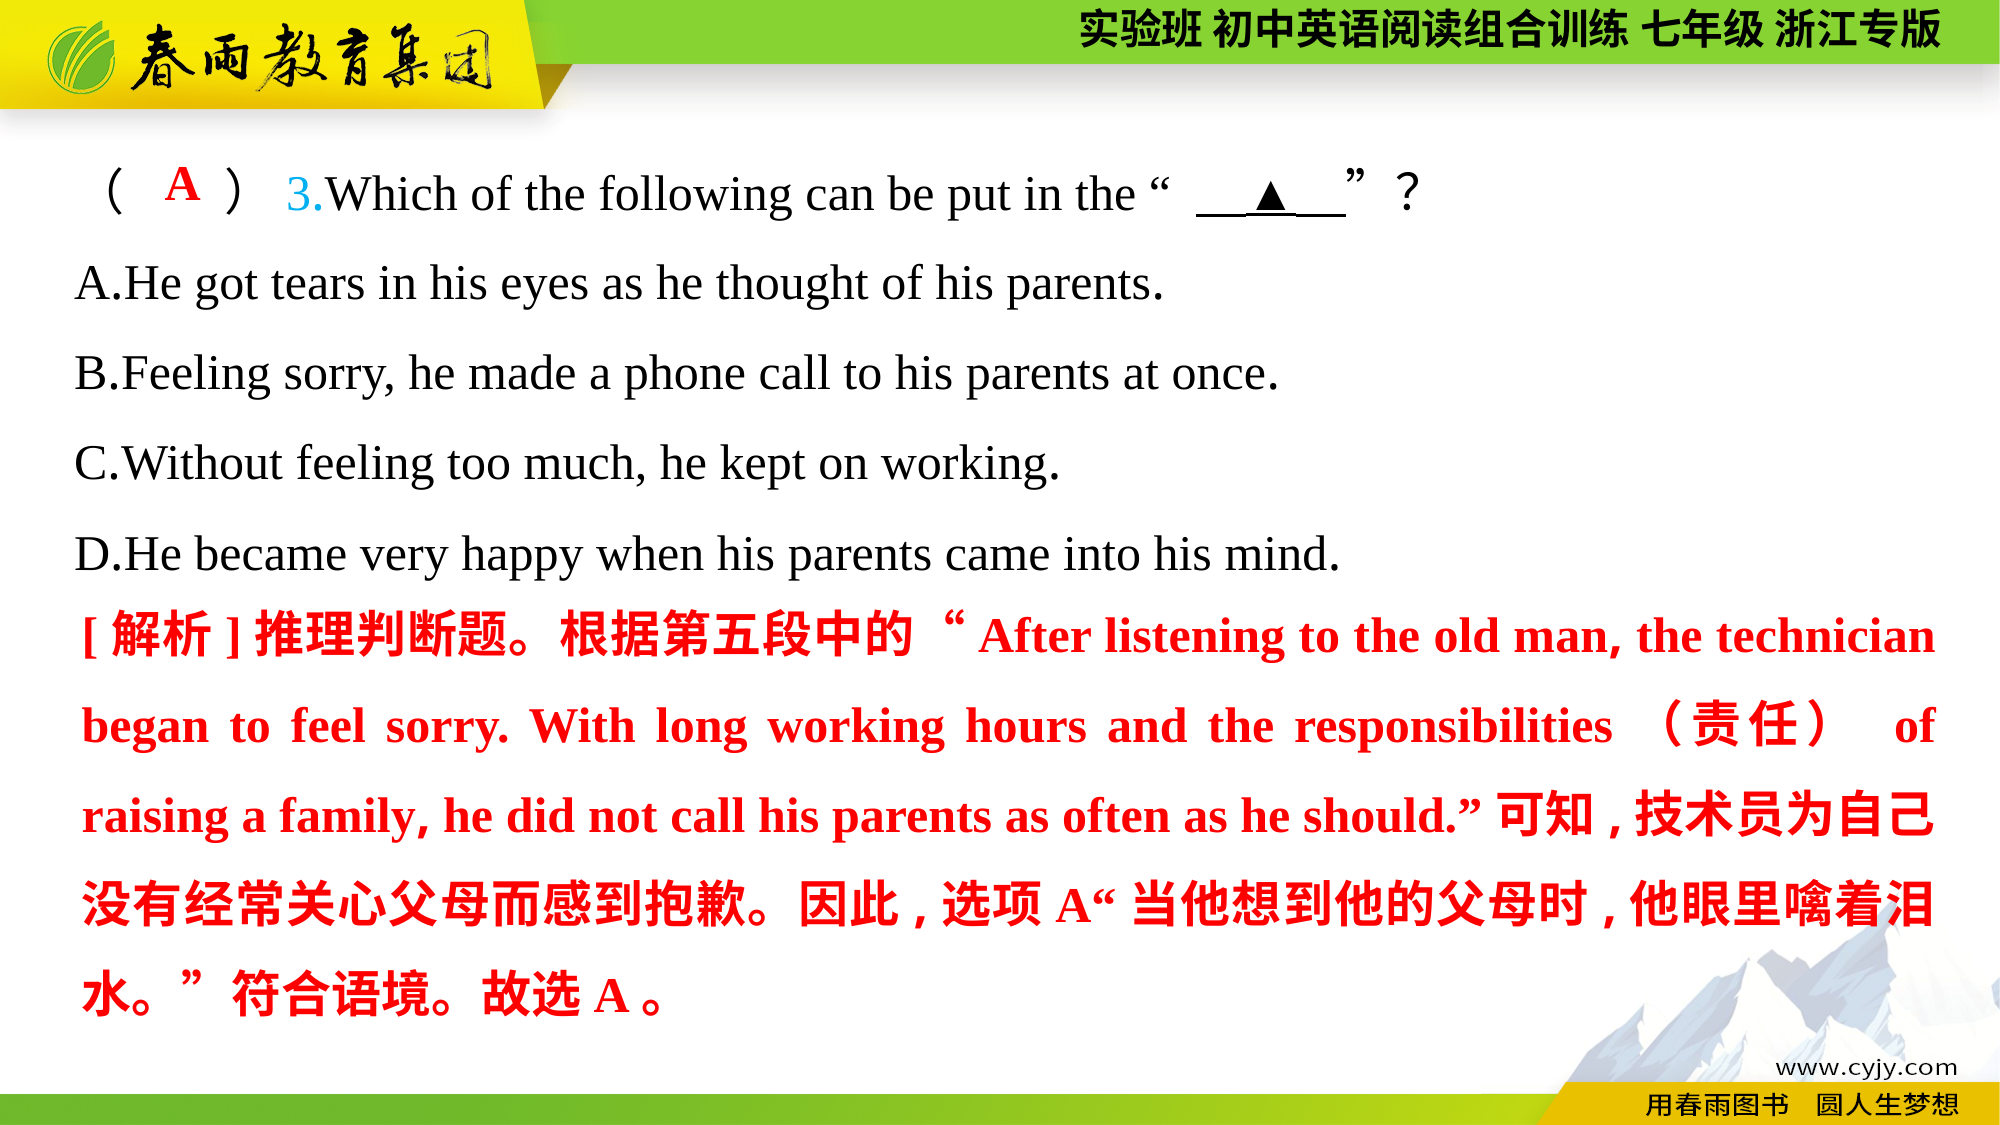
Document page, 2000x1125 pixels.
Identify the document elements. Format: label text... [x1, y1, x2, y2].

picture [0, 0, 2000, 1125]
text_box A [149, 143, 216, 219]
list （ ）3.Which of the following can be put in the “ ▲ ”？ A.He got tears in his eyes as he thought of his parents. B.Feeling sorry, he made a phone call to his parents at once. C.Without feeling too much, he kept on working. D.He became very happy when his parents came into his mind. [59, 122, 1944, 581]
text_box [解析]推理判断题。根据第五段中的“After listening to the old man, the technician began to feel sorry. With long working hours and the responsibilities（责任） of raising a family, he did not call his parents as often as he should.”可知,技术员为自己没有经常关心父母而感到抱歉。因此,选项A“当他想到他的父母时,他眼里噙着泪水。”符合语境。故选A。 [66, 565, 1951, 1031]
